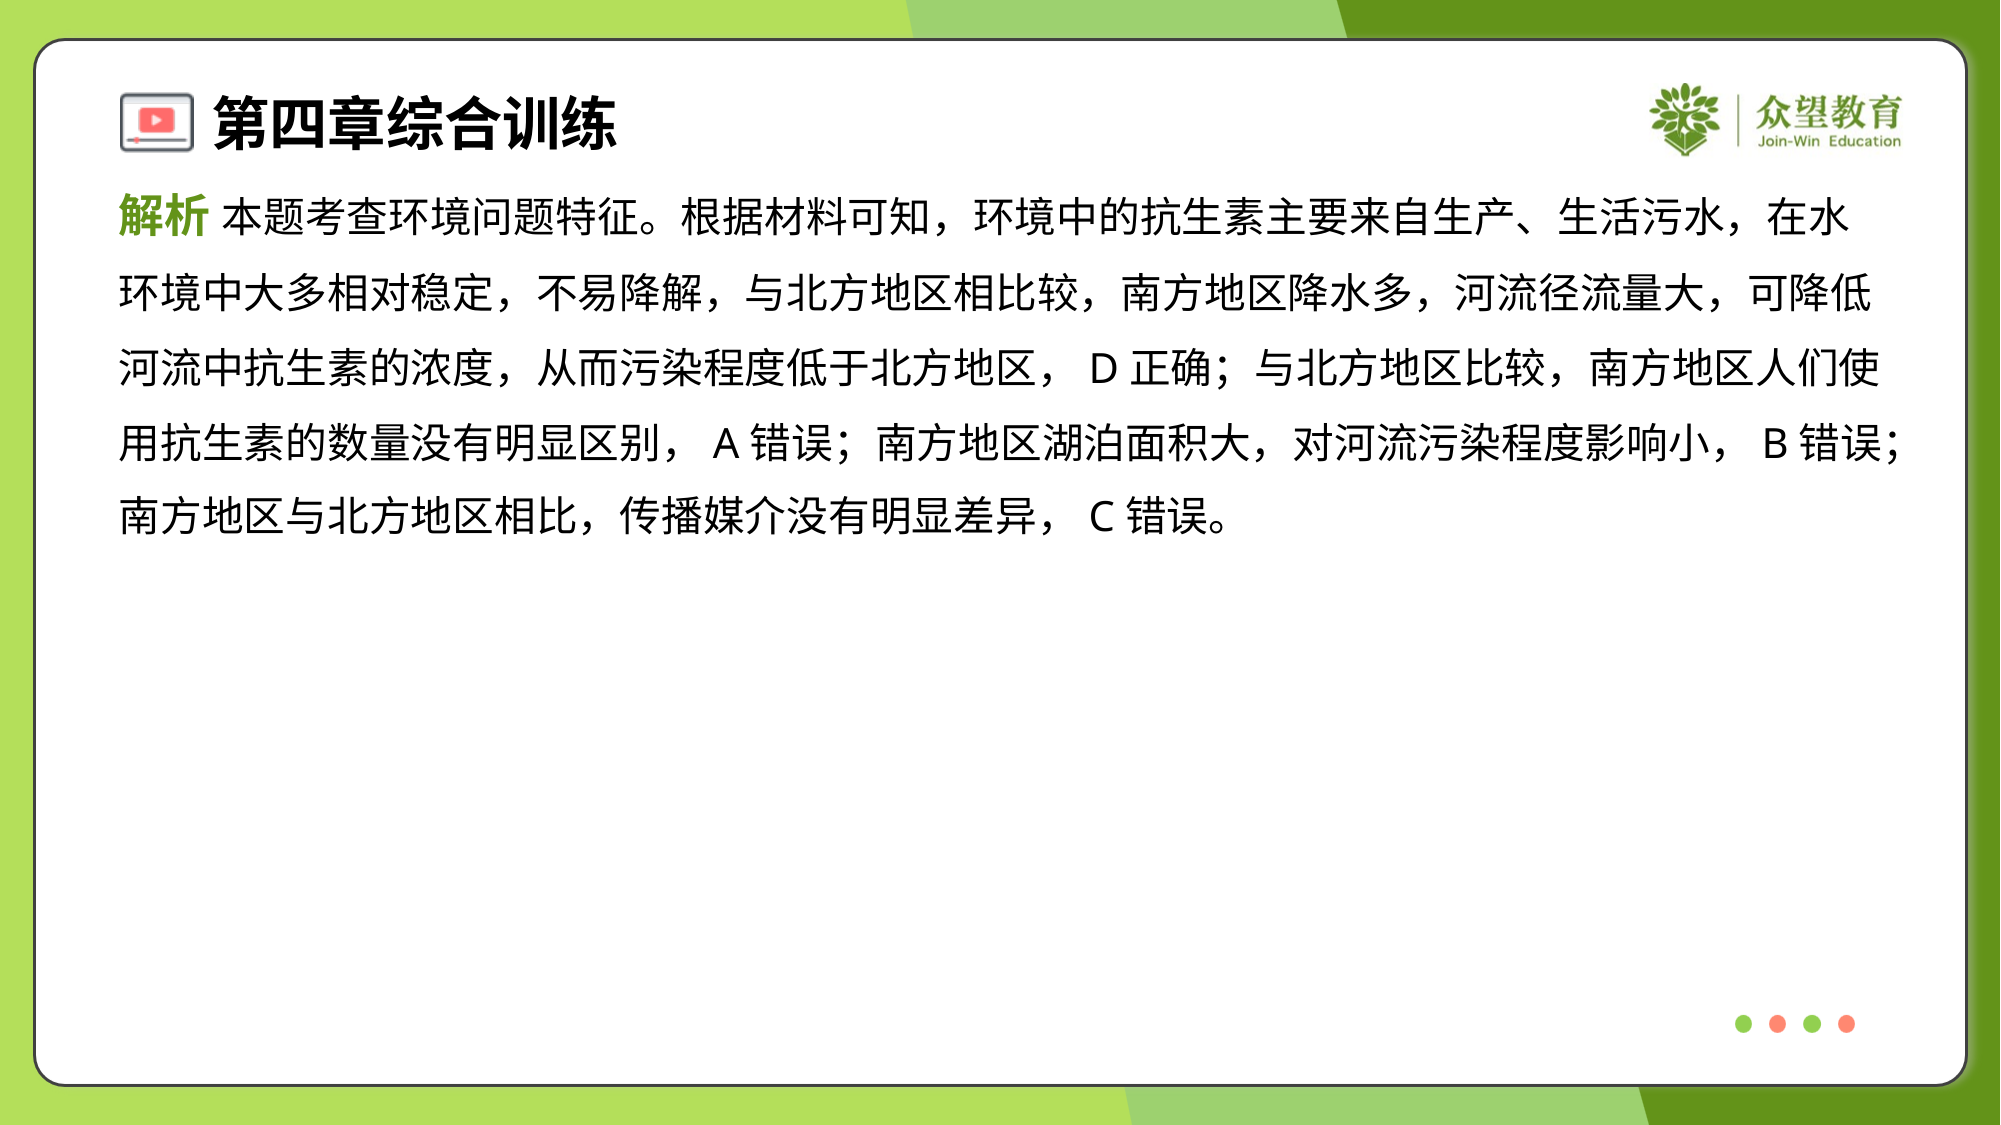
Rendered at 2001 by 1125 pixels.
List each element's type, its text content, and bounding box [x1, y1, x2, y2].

picture [0, 0, 2000, 1125]
text_box 解析 本题考查环境问题特征。根据材料可知，环境中的抗生素主要来自生产、生活污水，在水 环境中大多相对稳定，不易降解，与北方地区相比较，南方地区降水多，河流径流量大，可降低 河流中抗生素的浓度，从而污染程度低于北方地区，D正确；与北方地区比较，南方地区人们使 用抗生素的数量没有明显区别，A错误；南方地区湖泊面积大，对河流污染程度影响小，B错误； 南方地区与北方地区相比，传播媒介没有明显差异，C错误。 [118, 164, 1883, 533]
